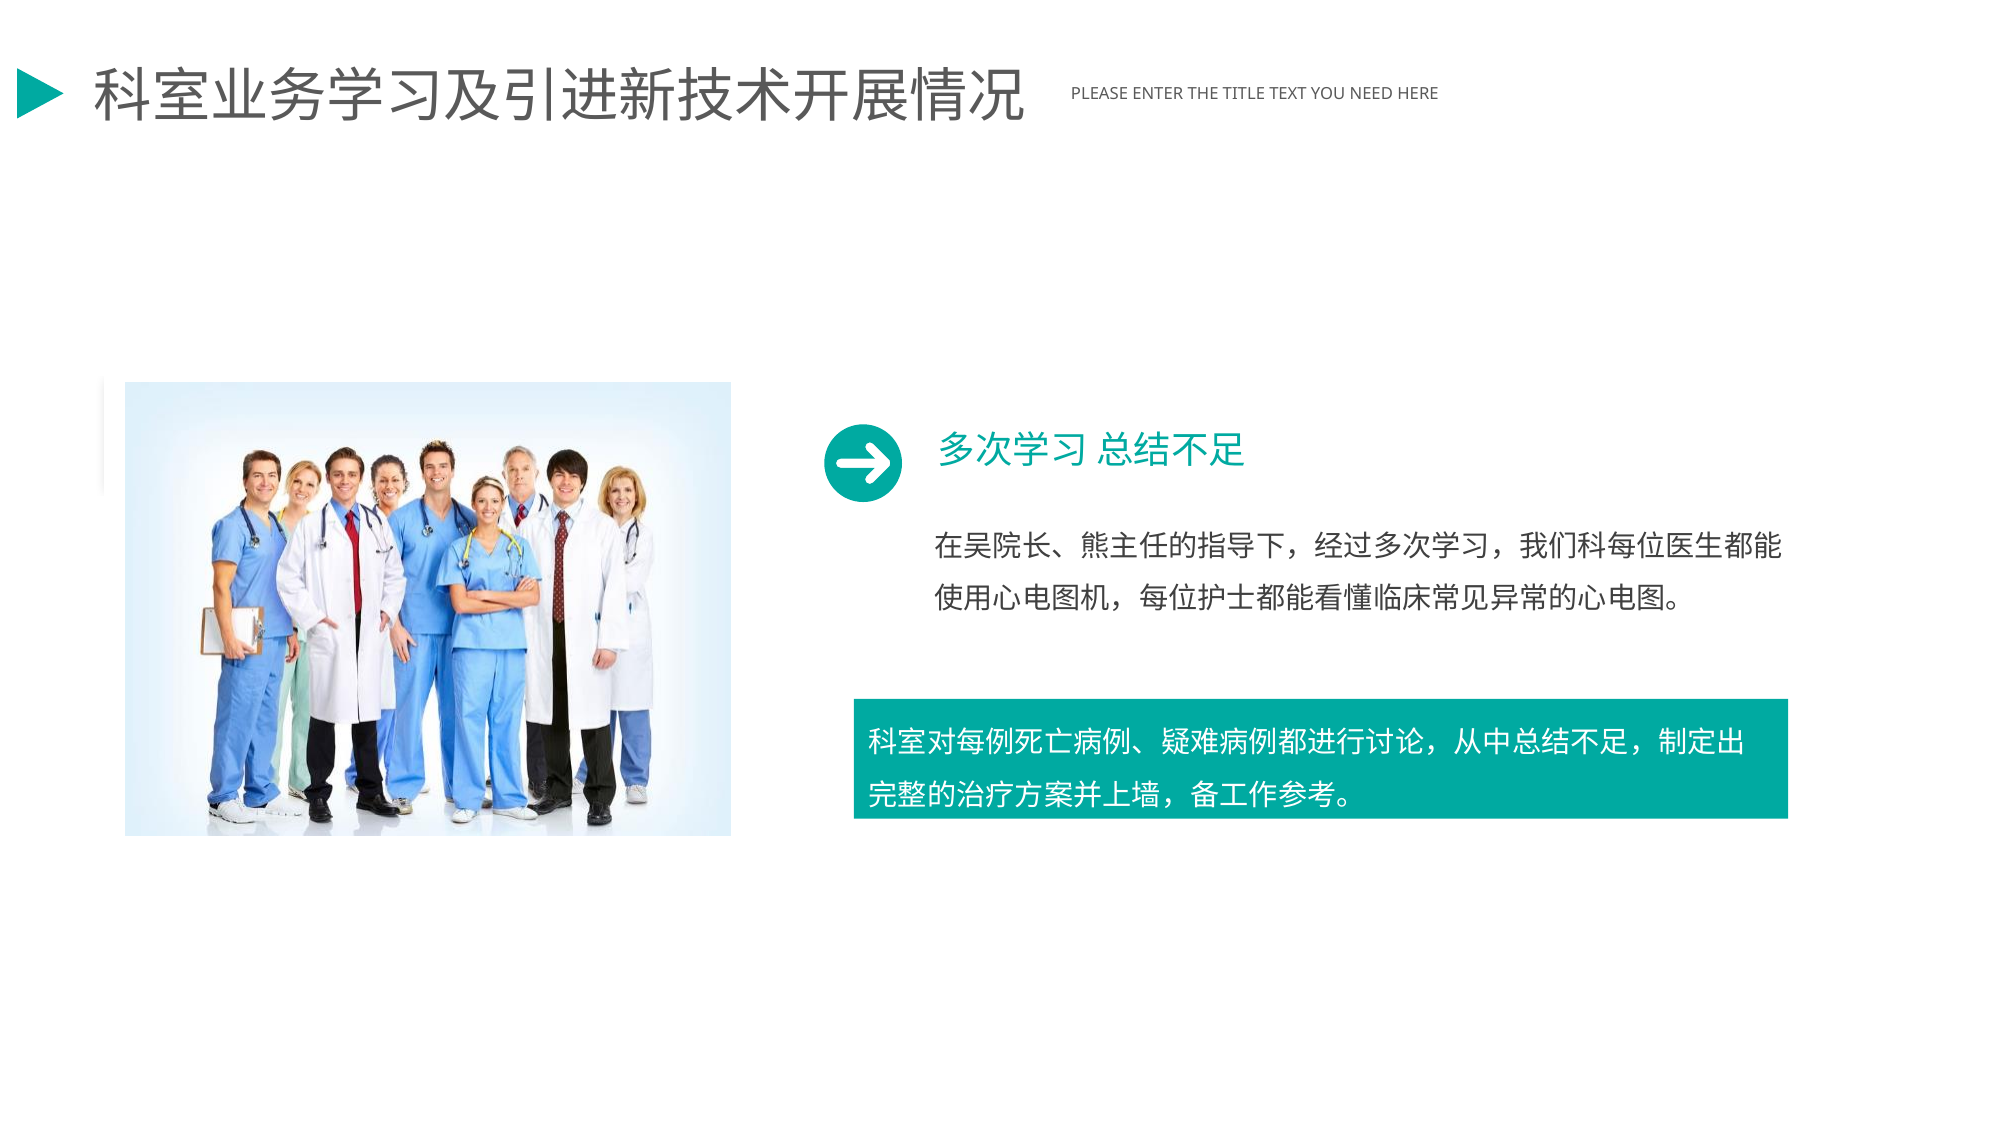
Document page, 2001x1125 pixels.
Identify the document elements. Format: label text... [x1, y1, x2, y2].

text_box [16, 66, 66, 121]
text_box [823, 423, 904, 504]
text_box 科室对每例死亡病例、疑难病例都进行讨论，从中总结不足，制定出完整的治疗方案并上墙，备工作参考。 [853, 698, 1789, 819]
text_box PLEASE ENTER THE TITLE TEXT YOU NEED HERE [1056, 75, 1599, 111]
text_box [919, 418, 1817, 618]
picture [124, 382, 732, 837]
text_box 科室业务学习及引进新技术开展情况 [74, 58, 1046, 129]
